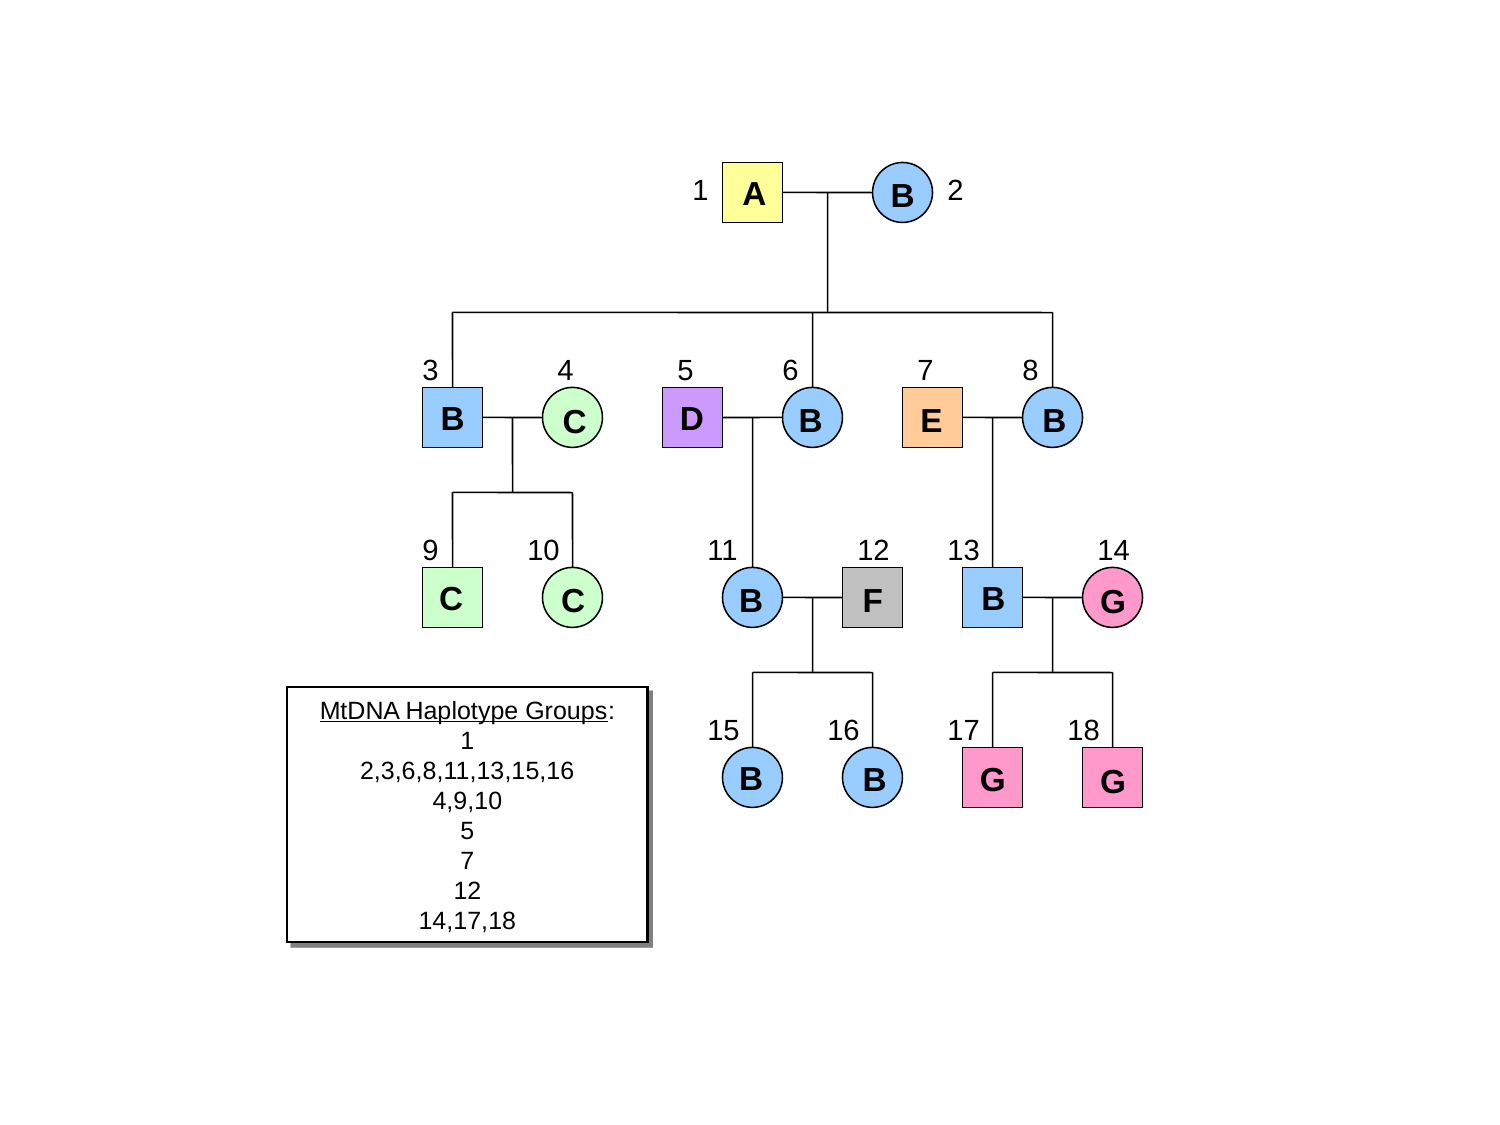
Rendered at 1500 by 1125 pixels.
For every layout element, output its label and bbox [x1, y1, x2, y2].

text_box [287, 162, 1161, 943]
